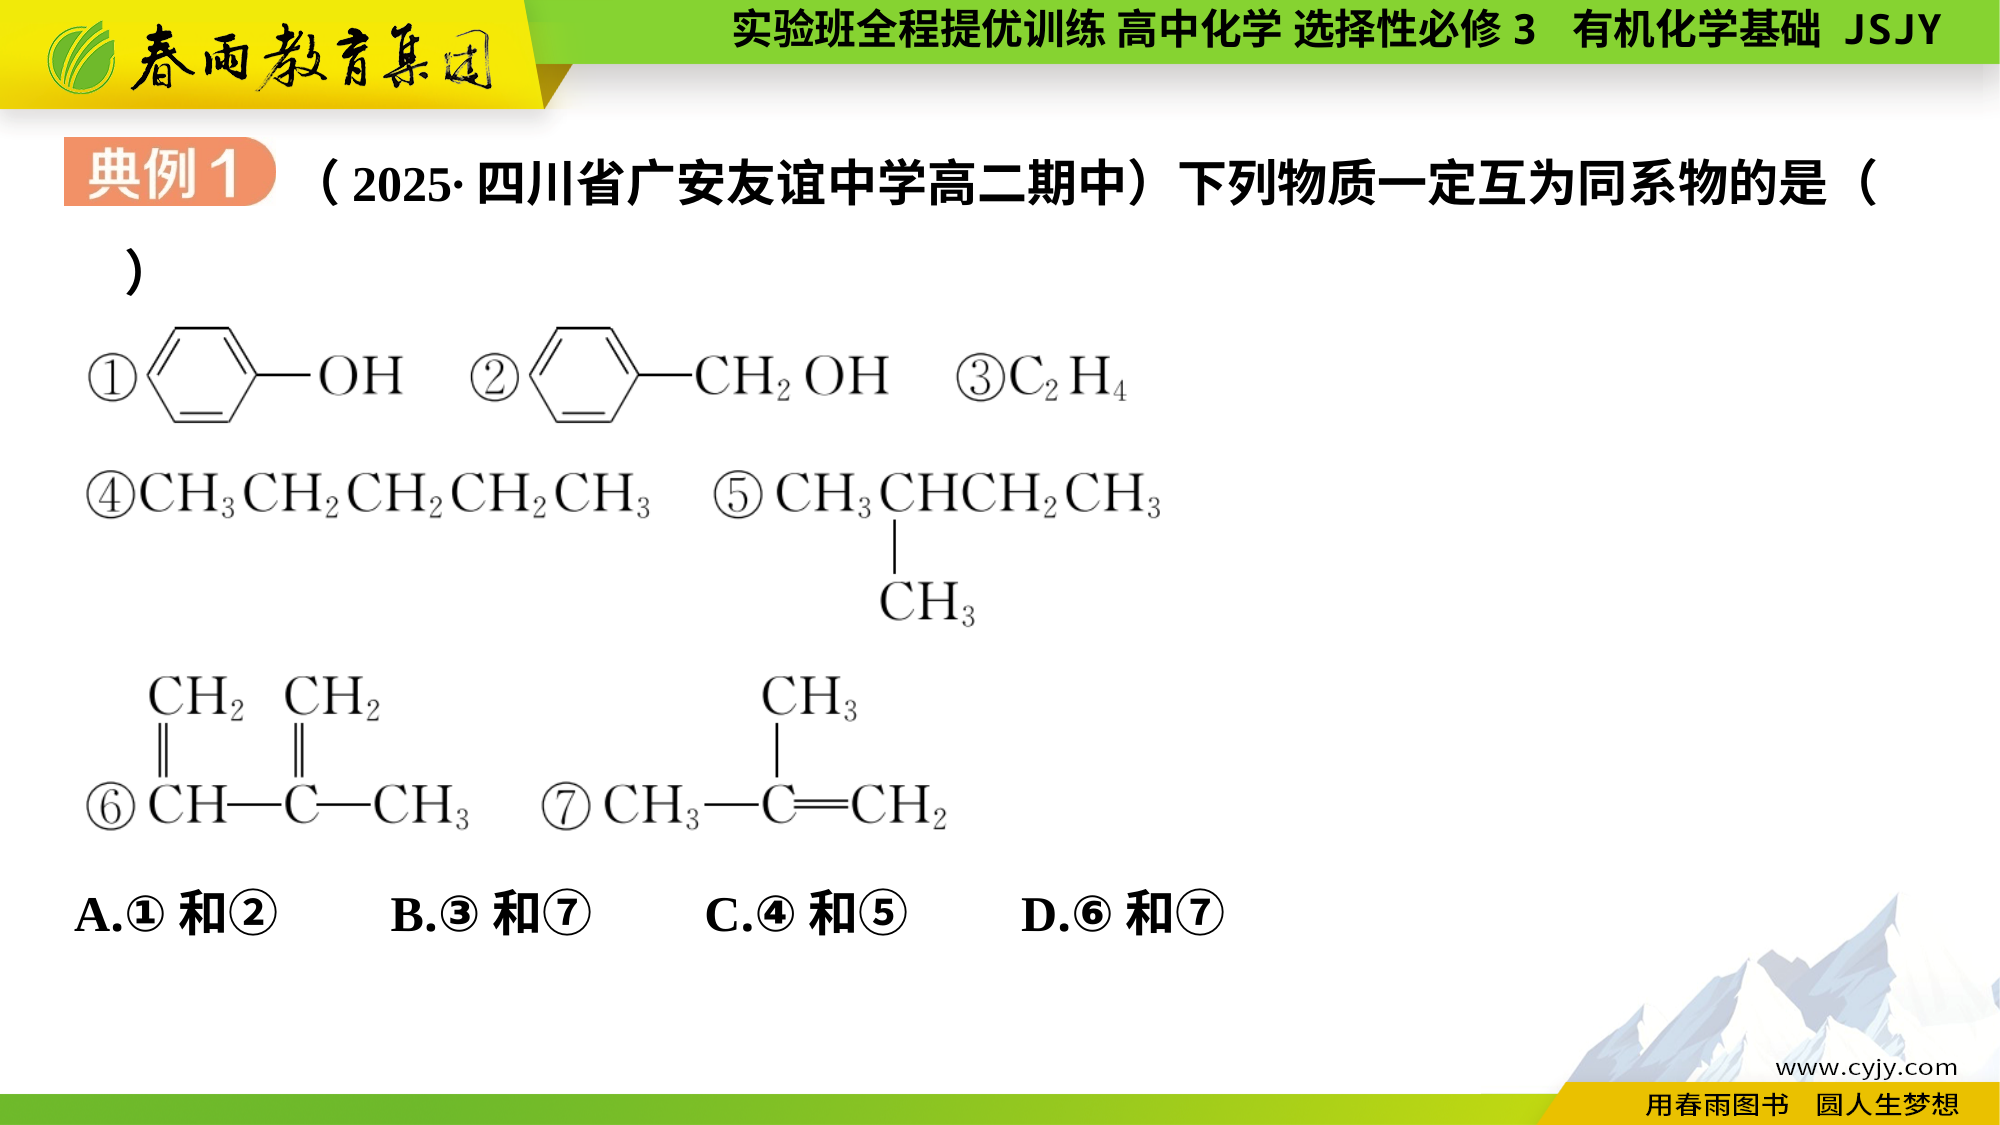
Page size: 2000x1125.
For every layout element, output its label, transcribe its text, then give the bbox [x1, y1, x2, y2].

picture [0, 0, 2000, 1125]
list （2025∙四川省广安友谊中学高二期中）下列物质一定互为同系物的是（ ） A.①和② B.③和⑦ C.④和⑤ D.⑥和⑦ [59, 113, 1944, 957]
